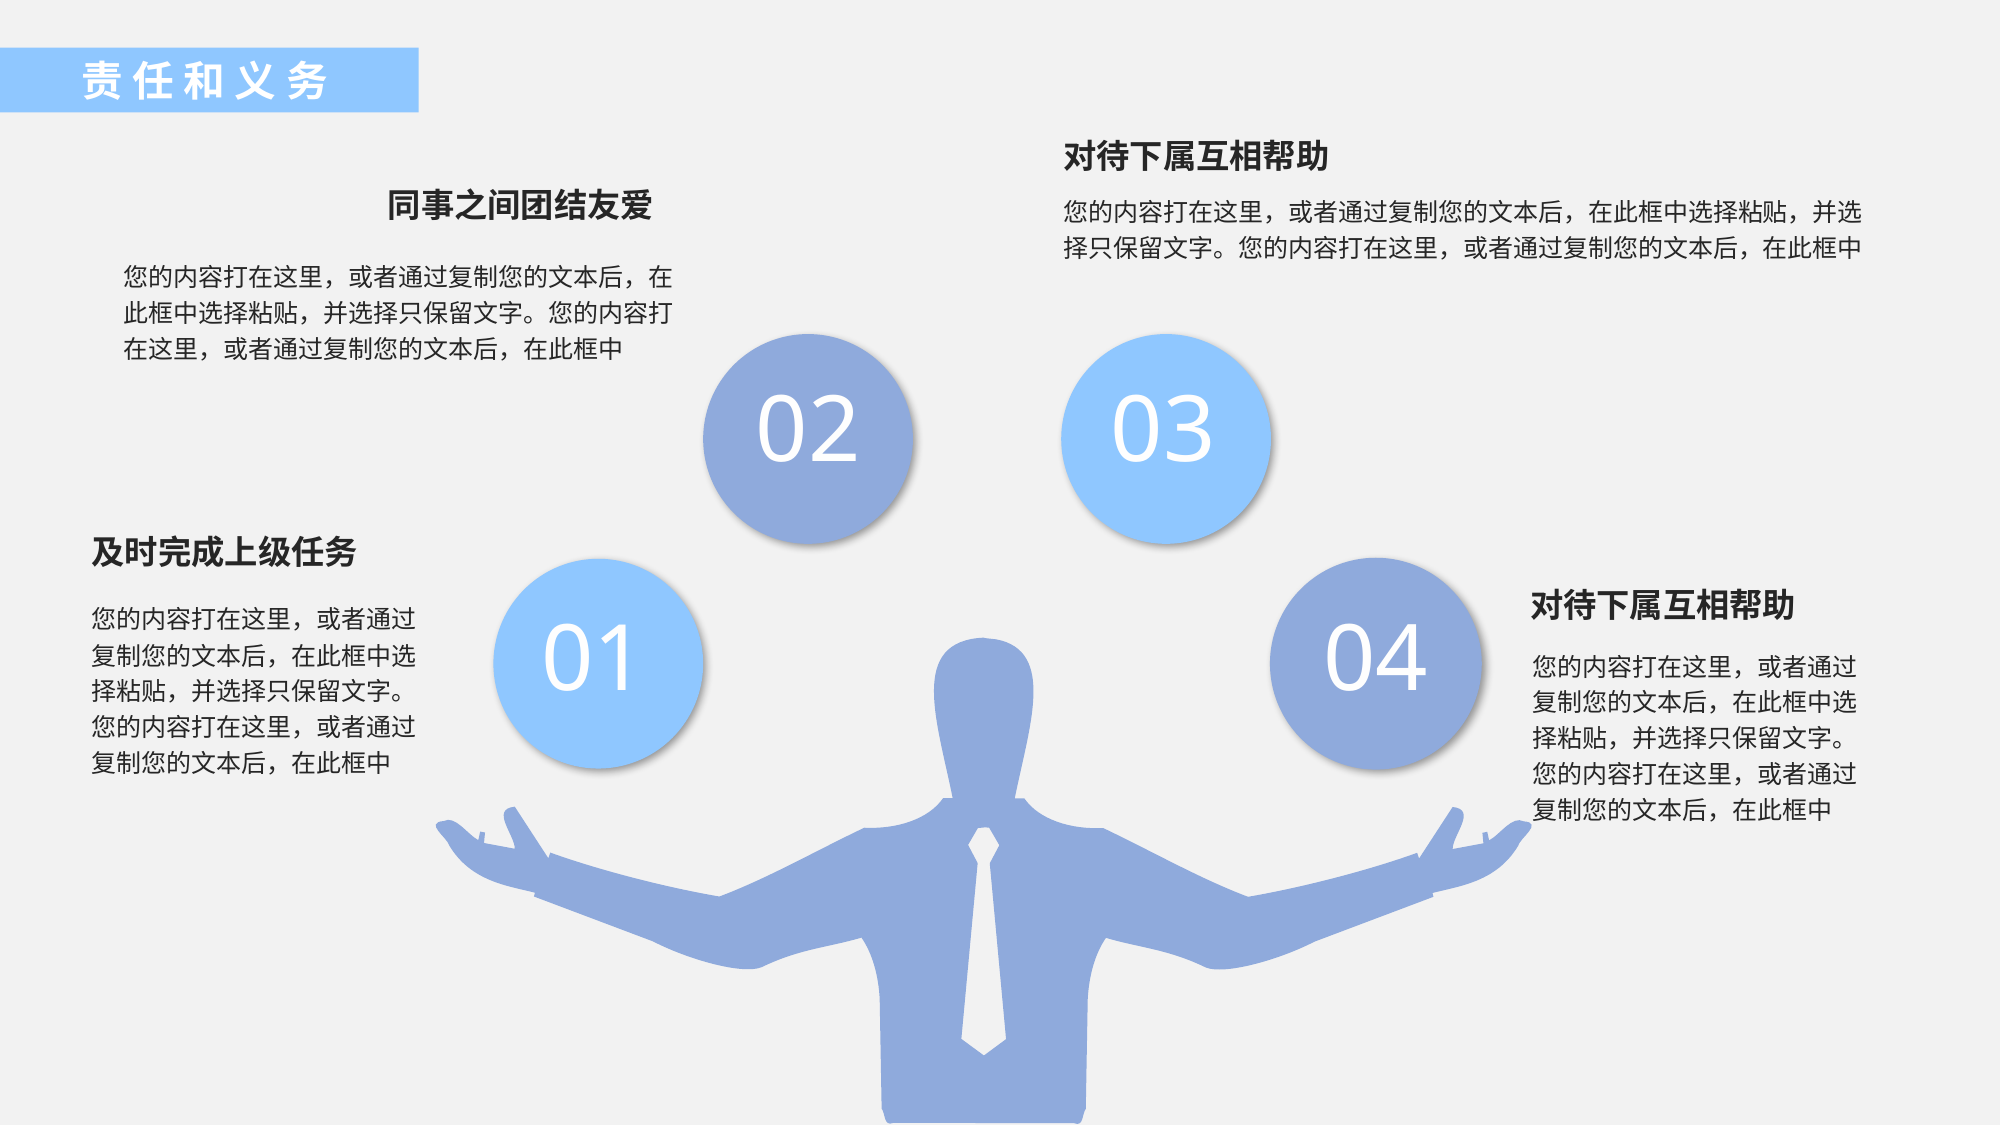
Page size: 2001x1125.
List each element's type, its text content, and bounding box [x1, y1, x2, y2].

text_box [1061, 334, 1271, 544]
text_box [493, 558, 704, 769]
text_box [1270, 558, 1481, 769]
text_box 您的内容打在这里，或者通过复制您的文本后，在此框中选择粘贴，并选择只保留文字。您的内容打在这里，或者通过复制您的文本后，在此框中 [1048, 183, 1887, 270]
text_box 责 任 和 义 务 [0, 47, 419, 113]
text_box 及时完成上级任务 [76, 523, 420, 579]
text_box 对待下属互相帮助 [1515, 576, 1886, 632]
text_box 对待下属互相帮助 [1048, 127, 1419, 183]
text_box [435, 637, 1528, 1124]
text_box 您的内容打在这里，或者通过复制您的文本后，在此框中选择粘贴，并选择只保留文字。您的内容打在这里，或者通过复制您的文本后，在此框中 [1517, 637, 1887, 833]
text_box 您的内容打在这里，或者通过复制您的文本后，在此框中选择粘贴，并选择只保留文字。您的内容打在这里，或者通过复制您的文本后，在此框中 [76, 590, 455, 786]
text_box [703, 334, 913, 544]
text_box 您的内容打在这里，或者通过复制您的文本后，在此框中选择粘贴，并选择只保留文字。您的内容打在这里，或者通过复制您的文本后，在此框中 [108, 247, 703, 371]
text_box 同事之间团结友爱 [372, 177, 704, 233]
